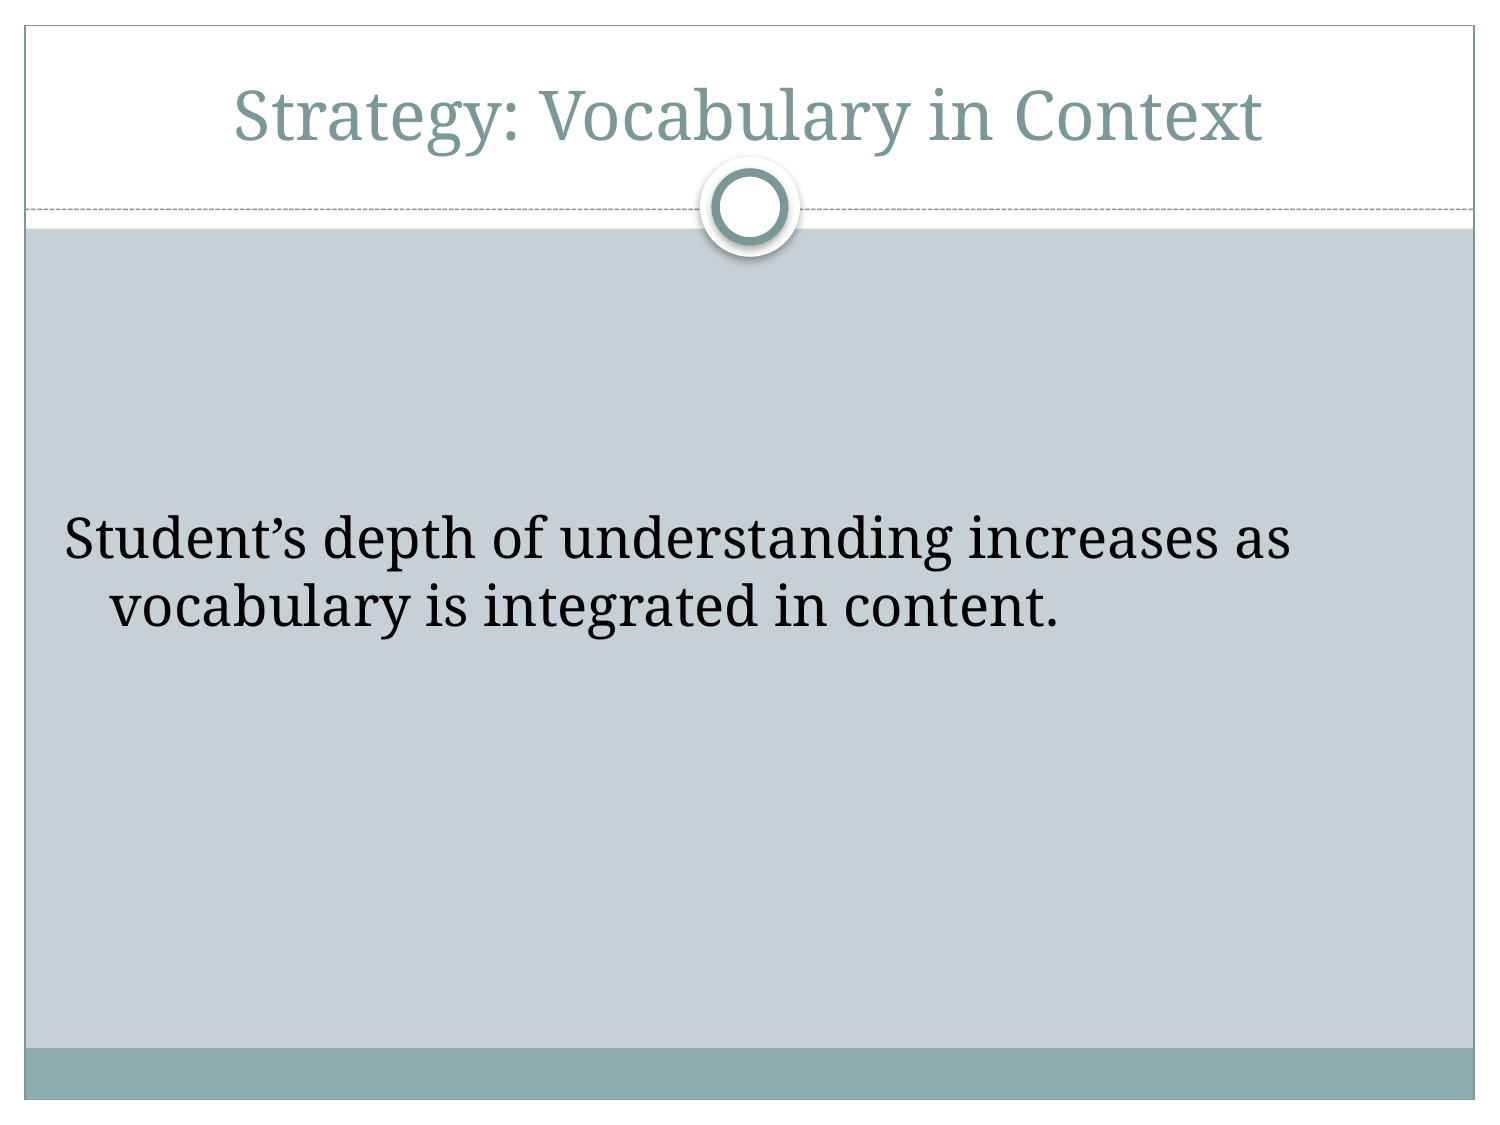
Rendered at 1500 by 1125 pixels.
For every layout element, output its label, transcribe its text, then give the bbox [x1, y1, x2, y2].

list Student’s depth of understanding increases as vocabulary is integrated in content. [49, 250, 1445, 1001]
title Strategy: Vocabulary in Context [49, 37, 1450, 163]
